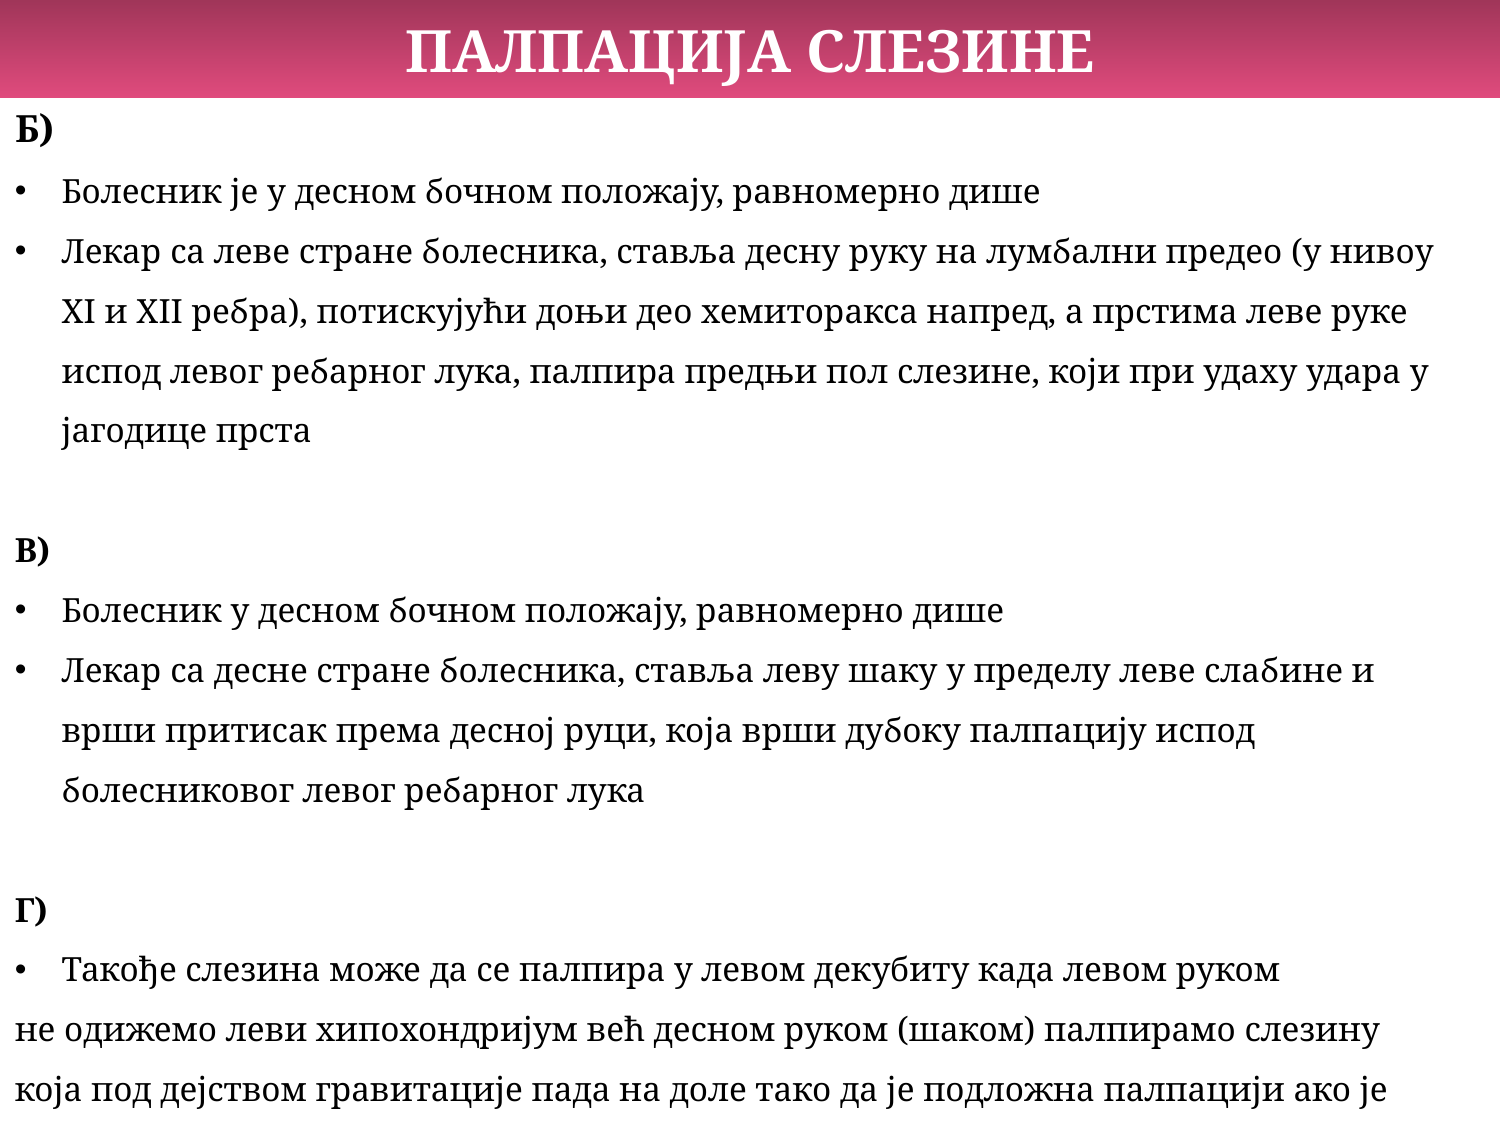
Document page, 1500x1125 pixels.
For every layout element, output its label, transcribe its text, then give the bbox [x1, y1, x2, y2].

text_box ПАЛПАЦИЈА СЛЕЗИНЕ [0, 0, 1500, 98]
text_box Б) Болесник је у десном бочном положају, равномерно дише Лекар са леве стране болесника, ставља десну руку на лумбални предео (у нивоу XI и XII ребра), потискујући доњи део хемиторакса напред, а прстима леве руке испод левог ребарног лука, палпира предњи пол слезине, који при удаху удара у јагодице прста В) Болесник у десном бочном положају, равномерно дише Лекар са десне стране болесника, ставља леву шаку у пределу леве слабине и врши притисак према десној руци, која врши дубоку палпацију испод болесниковог левог ребарног лука Г) Такође слезина може да се палпира у левом декубиту када левом руком не одижемо леви хипохондријум већ десном руком (шаком) палпирамо слезину која под дејством гравитације пада на доле тако да је подложна палпацији ако је увећана [0, 98, 1475, 1125]
